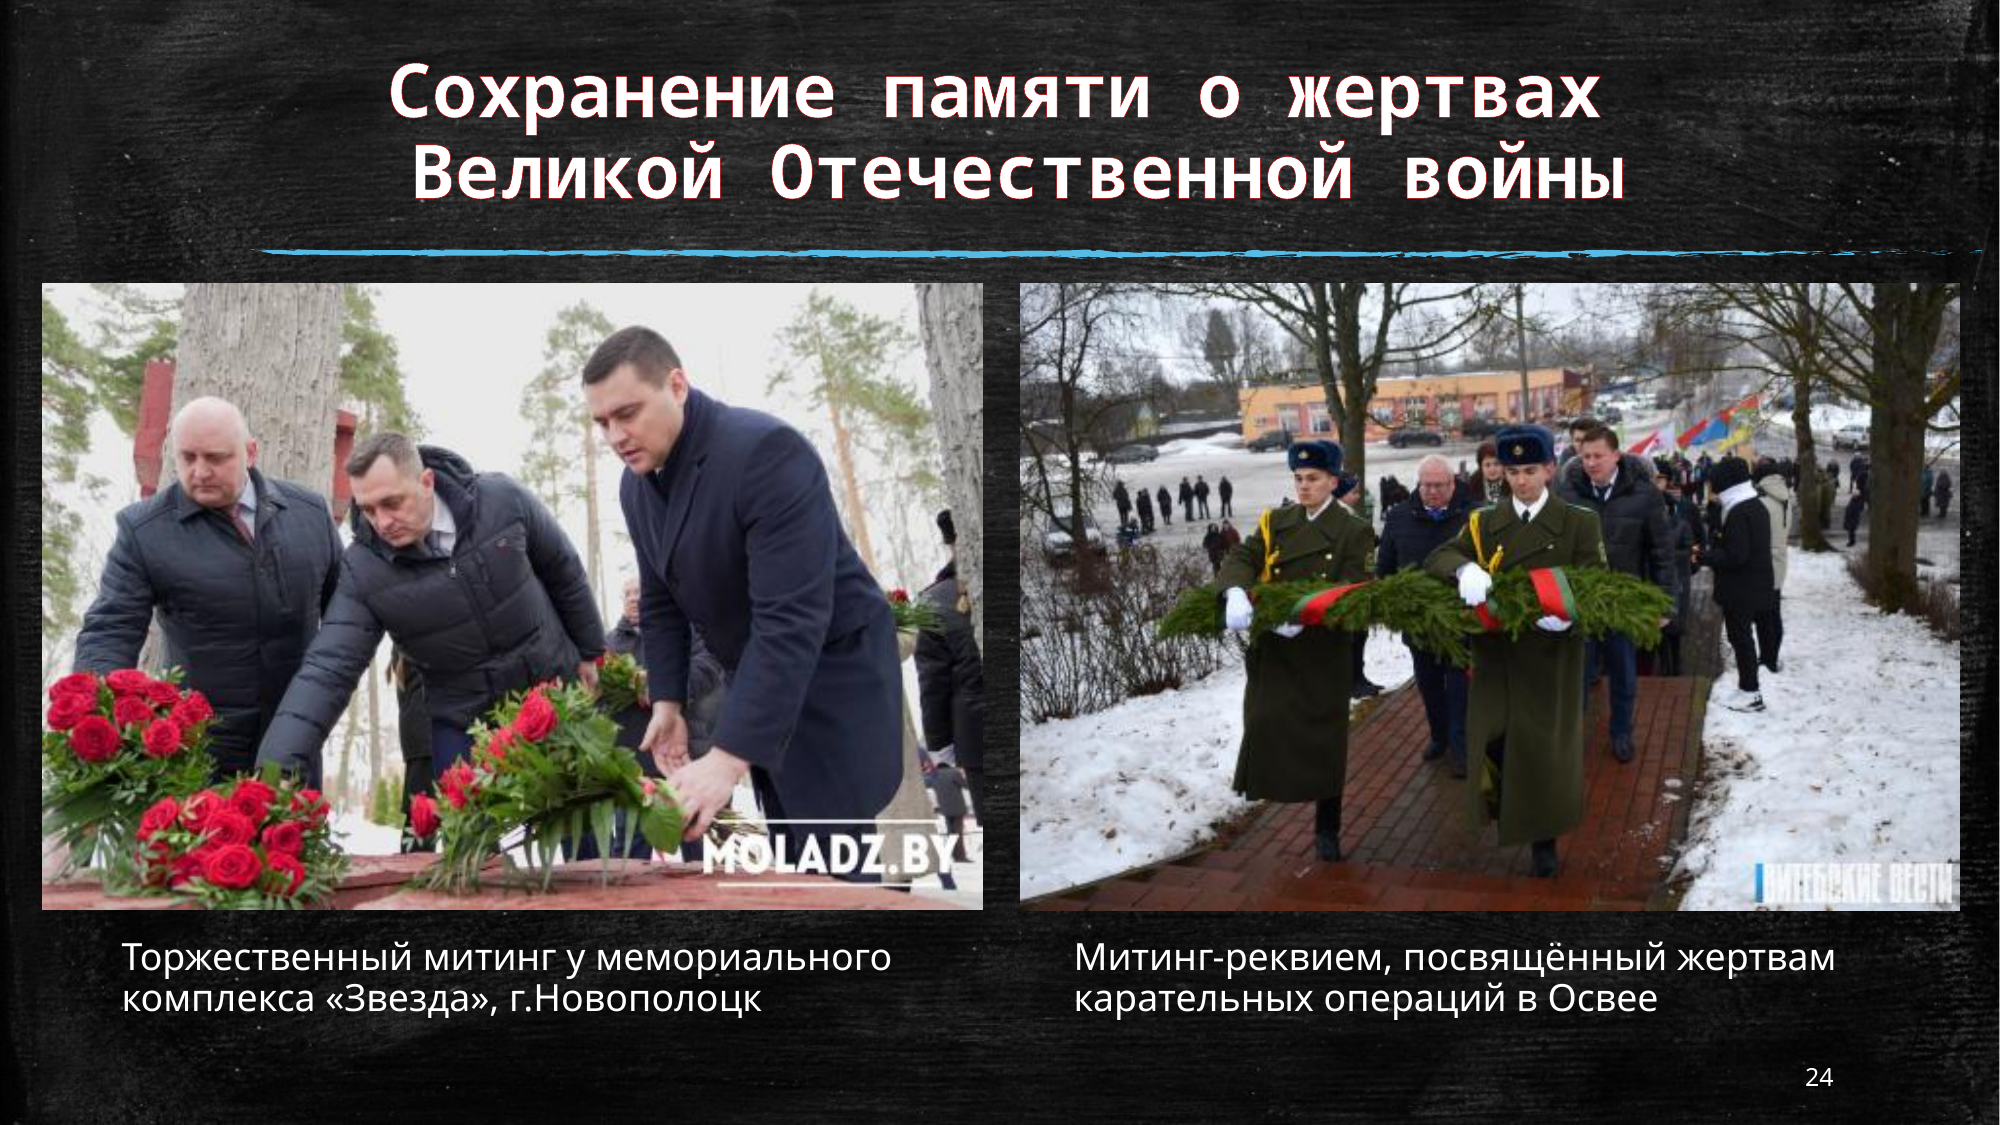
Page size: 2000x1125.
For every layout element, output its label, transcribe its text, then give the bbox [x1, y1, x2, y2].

picture [42, 283, 983, 910]
text_box Митинг-реквием, посвящённый жертвам карательных операций в Освее [1058, 930, 1977, 1027]
slide_number 24 [1661, 1055, 1849, 1102]
text_box Сохранение памяти о жертвах Великой Отечественной войны [21, 54, 2000, 222]
text_box Торжественный митинг у мемориального комплекса «Звезда», г.Новополоцк [106, 930, 1025, 1027]
picture [1020, 283, 1960, 911]
